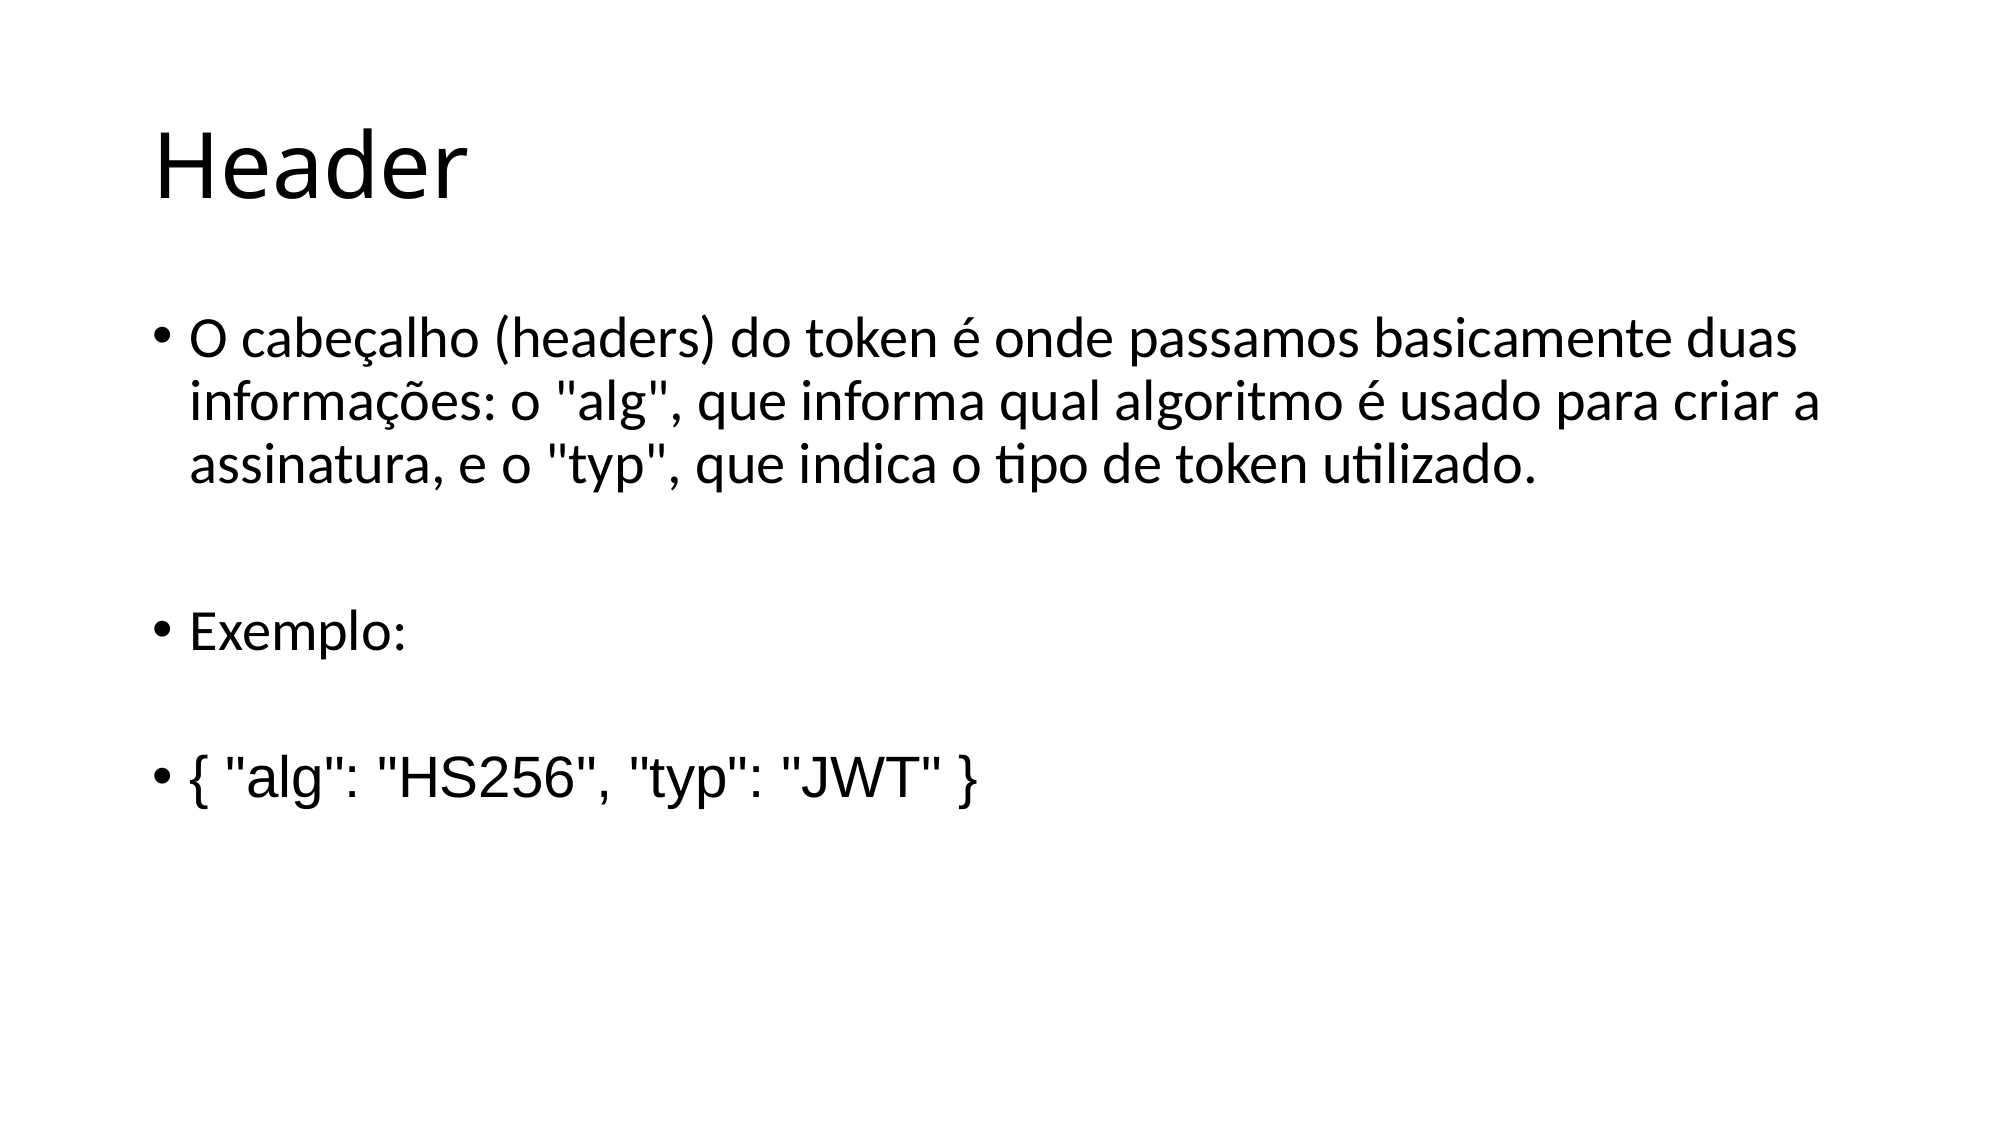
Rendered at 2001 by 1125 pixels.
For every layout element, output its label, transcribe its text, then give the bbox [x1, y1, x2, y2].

title Header [137, 59, 1863, 278]
list O cabeçalho (headers) do token é onde passamos basicamente duas informações: o "alg", que informa qual algoritmo é usado para criar a assinatura, e o "typ", que indica o tipo de token utilizado. Exemplo: { "alg": "HS256", "typ": "JWT" } [137, 299, 1863, 1014]
